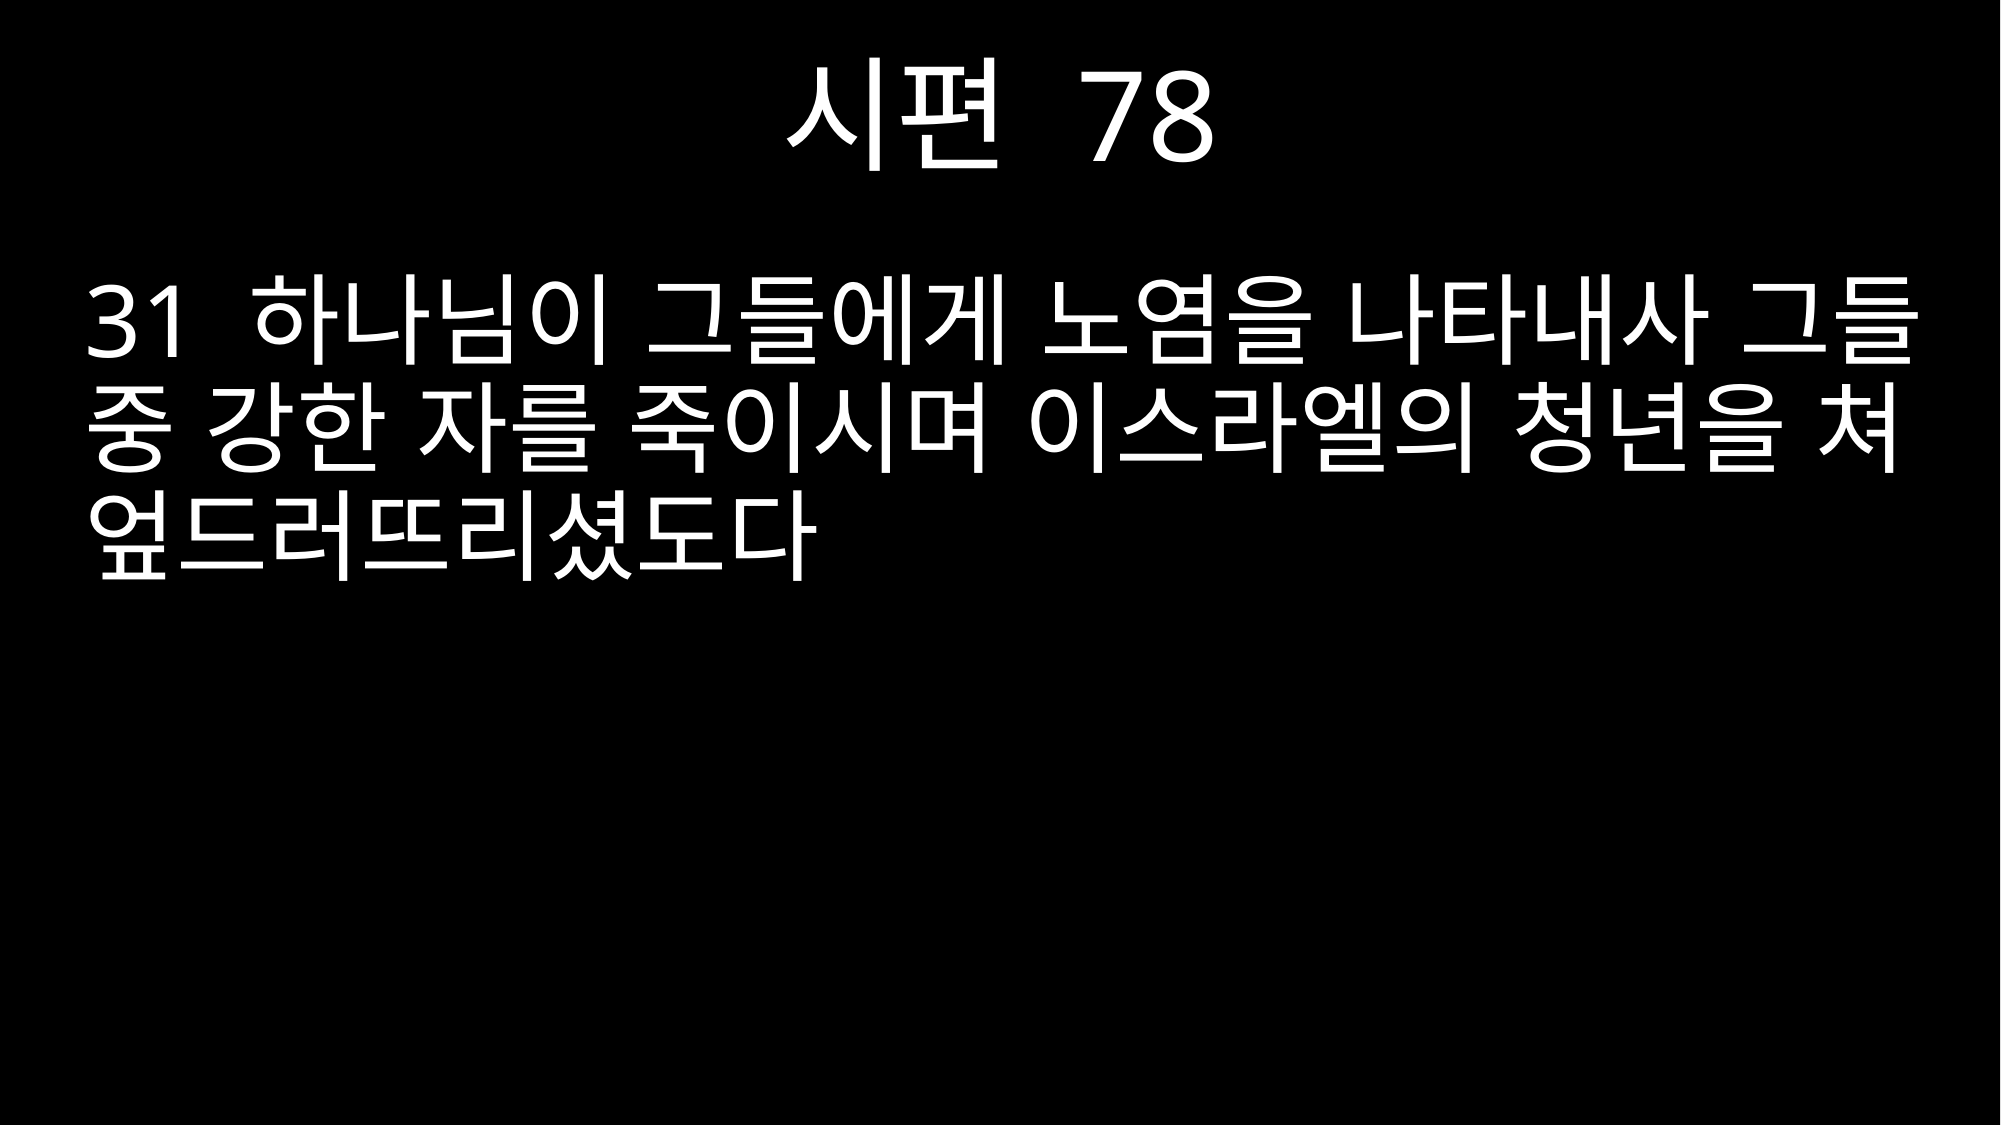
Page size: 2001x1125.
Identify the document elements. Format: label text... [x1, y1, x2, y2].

list 31 하나님이 그들에게 노염을 나타내사 그들 중 강한 자를 죽이시며 이스라엘의 청년을 쳐 엎드러뜨리셨도다 [69, 263, 1953, 423]
footer 시편 78 [0, 32, 2000, 192]
picture [0, 0, 2001, 1125]
